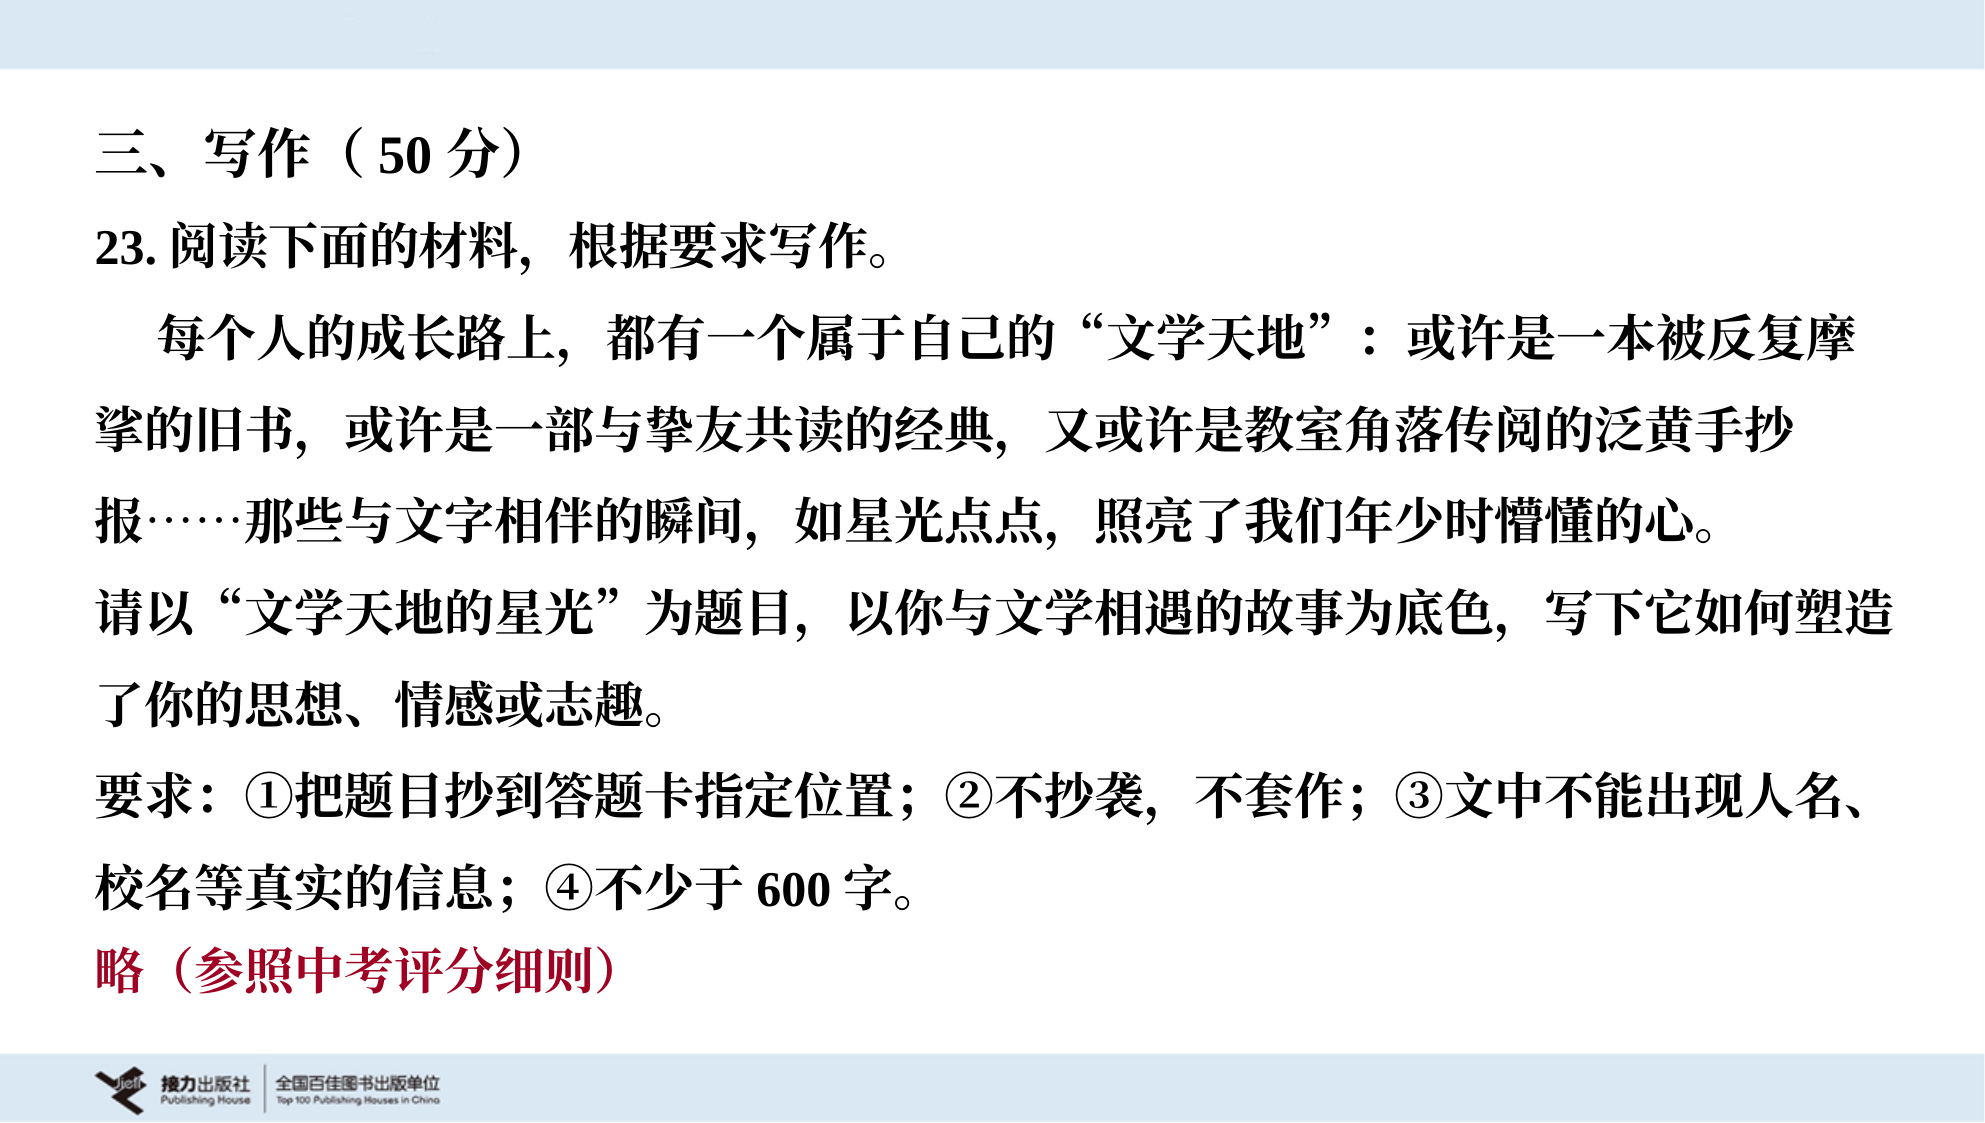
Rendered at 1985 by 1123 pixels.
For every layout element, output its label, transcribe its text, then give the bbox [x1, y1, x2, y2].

text_box 23.阅读下面的材料，根据要求写作。 每个人的成长路上，都有一个属于自己的“文学天地”：或许是一本被反复摩 挲的旧书，或许是一部与挚友共读的经典，又或许是教室角落传阅的泛黄手抄 报……那些与文字相伴的瞬间，如星光点点，照亮了我们年少时懵懂的心。 请以“文学天地的星光”为题目，以你与文学相遇的故事为底色，写下它如何塑造 了你的思想、情感或志趣。 要求：①把题目抄到答题卡指定位置；②不抄袭，不套作；③文中不能出现人名、 校名等真实的信息；④不少于600字。 [94, 183, 1892, 911]
picture [0, 0, 1985, 1122]
text_box 略（参照中考评分细则） [94, 911, 1892, 1000]
text_box 三、写作（50分） [94, 88, 1892, 183]
